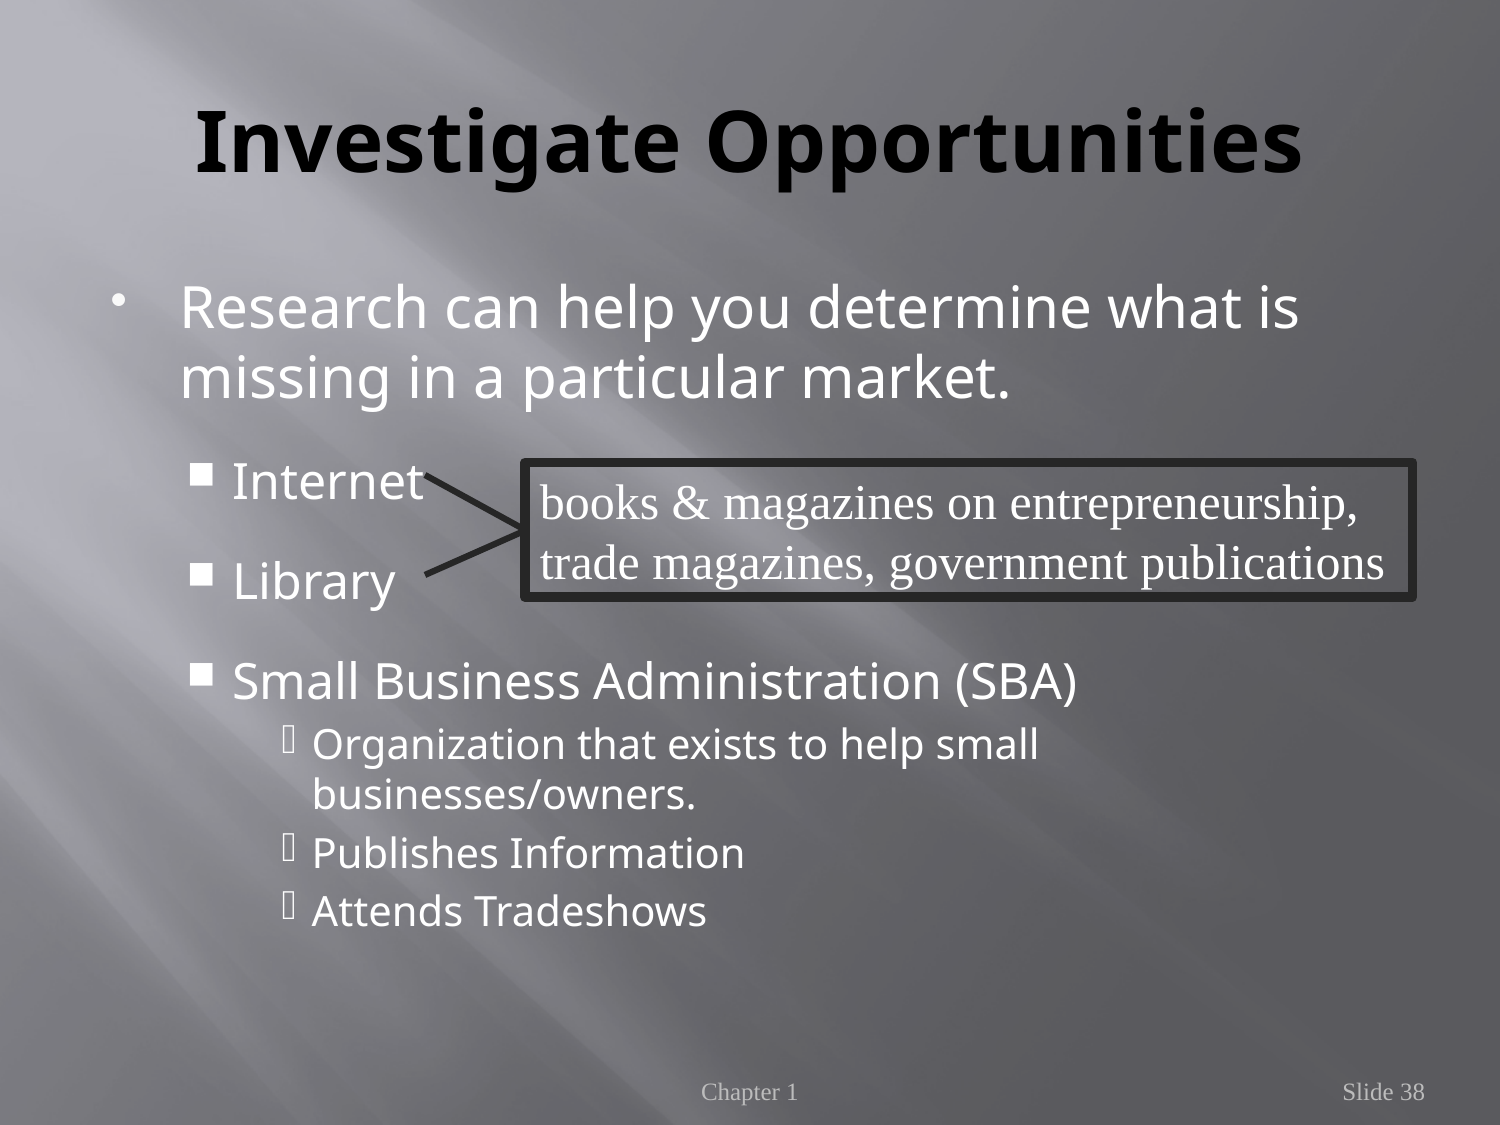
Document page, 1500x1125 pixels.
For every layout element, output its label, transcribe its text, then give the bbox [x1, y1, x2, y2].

slide_number Slide 38 [1299, 1052, 1425, 1113]
footer Chapter 1 [512, 1052, 988, 1113]
title Investigate Opportunities [75, 45, 1425, 233]
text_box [424, 474, 526, 530]
list Research can help you determine what is missing in a particular market. Internet Library Small Business Administration (SBA) Organization that exists to help small businesses/owners. Publishes Information Attends Tradeshows [75, 262, 1425, 1035]
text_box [424, 530, 526, 576]
text_box books & magazines on entrepreneurship, trade magazines, government publications [524, 462, 1413, 598]
